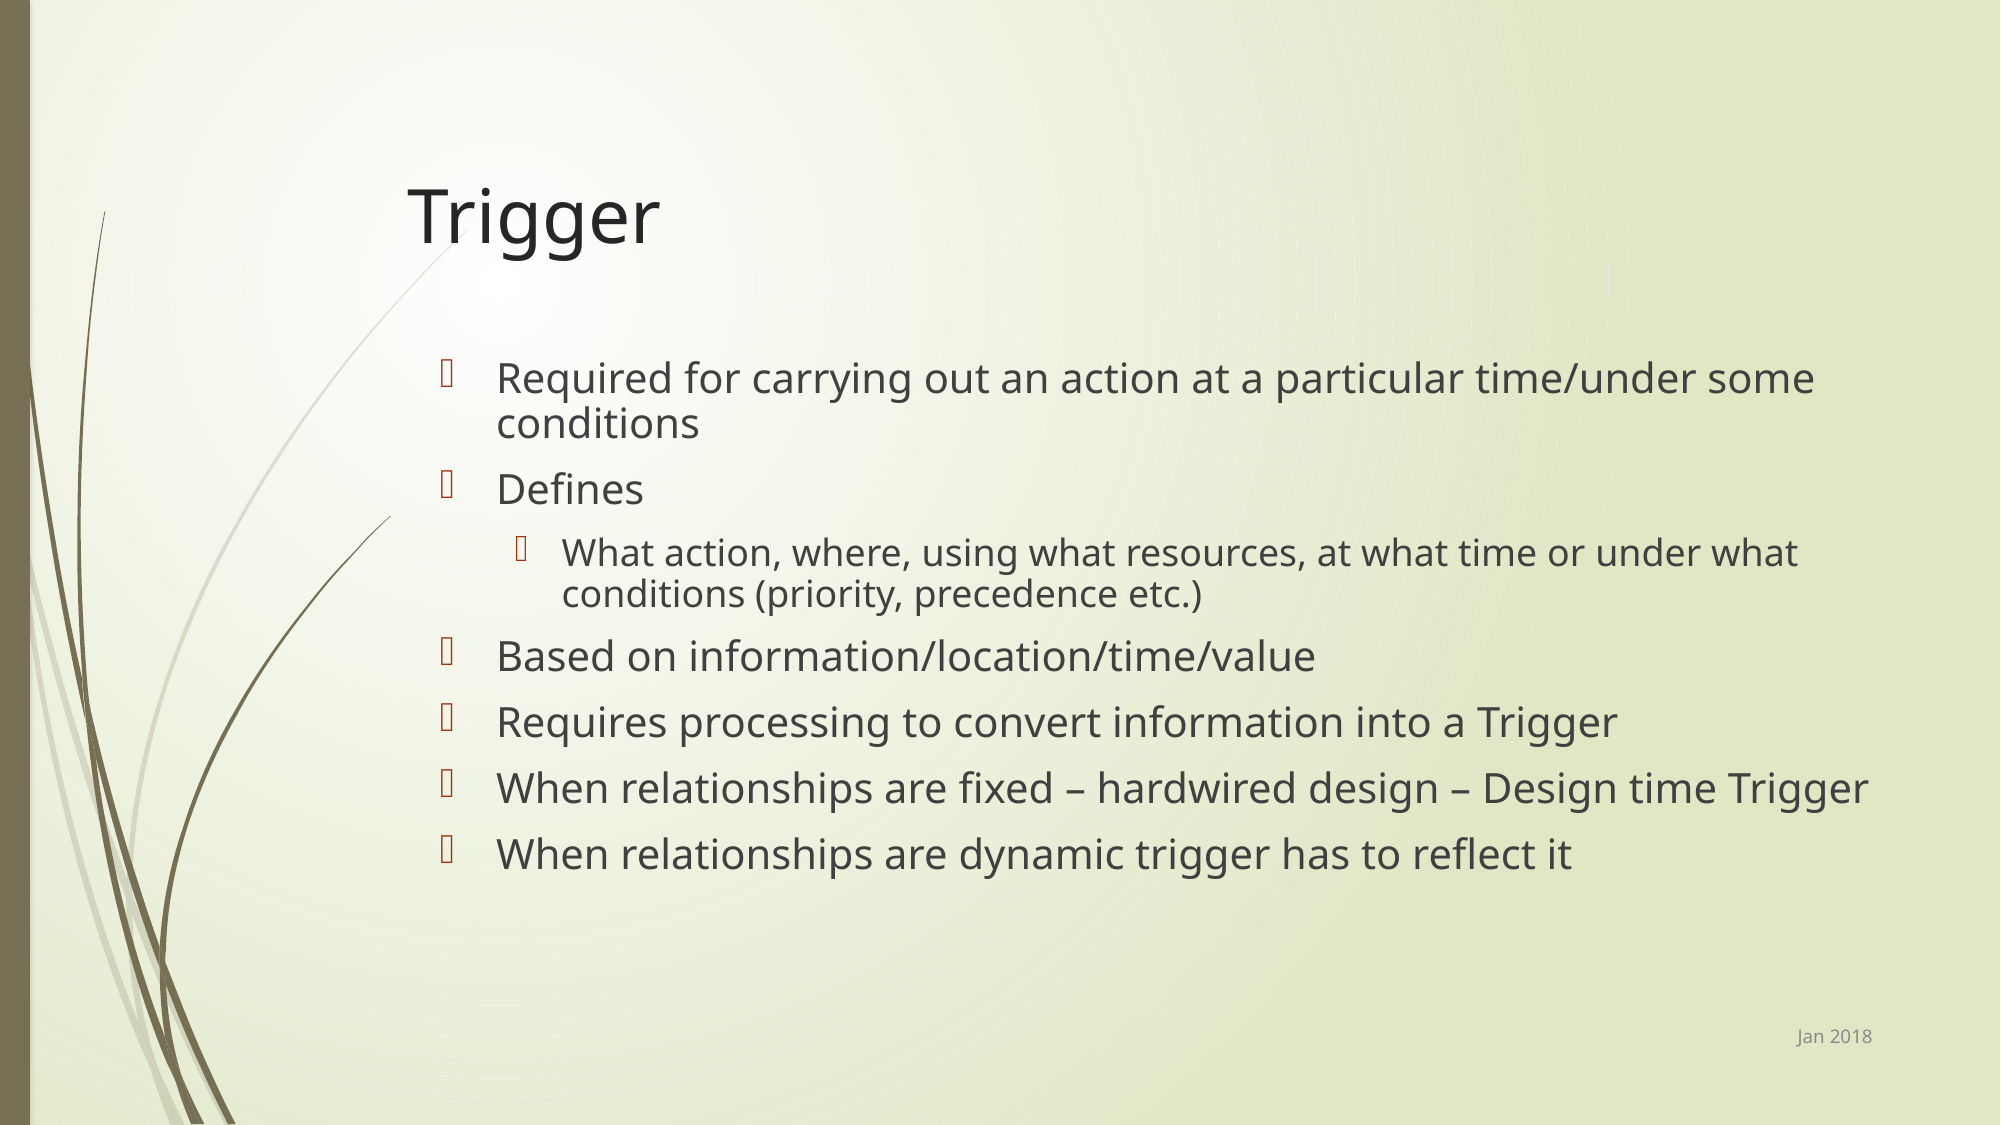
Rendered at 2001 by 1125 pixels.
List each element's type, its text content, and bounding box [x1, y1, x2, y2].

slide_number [1699, 1005, 1888, 1067]
list Required for carrying out an action at a particular time/under some conditions Defines What action, where, using what resources, at what time or under what conditions (priority, precedence etc.) Based on information/location/time/value Requires processing to convert information into a Trigger When relationships are fixed – hardwired design – Design time Trigger When relationships are dynamic trigger has to reflect it [424, 350, 1888, 988]
title Trigger [392, 141, 1732, 267]
